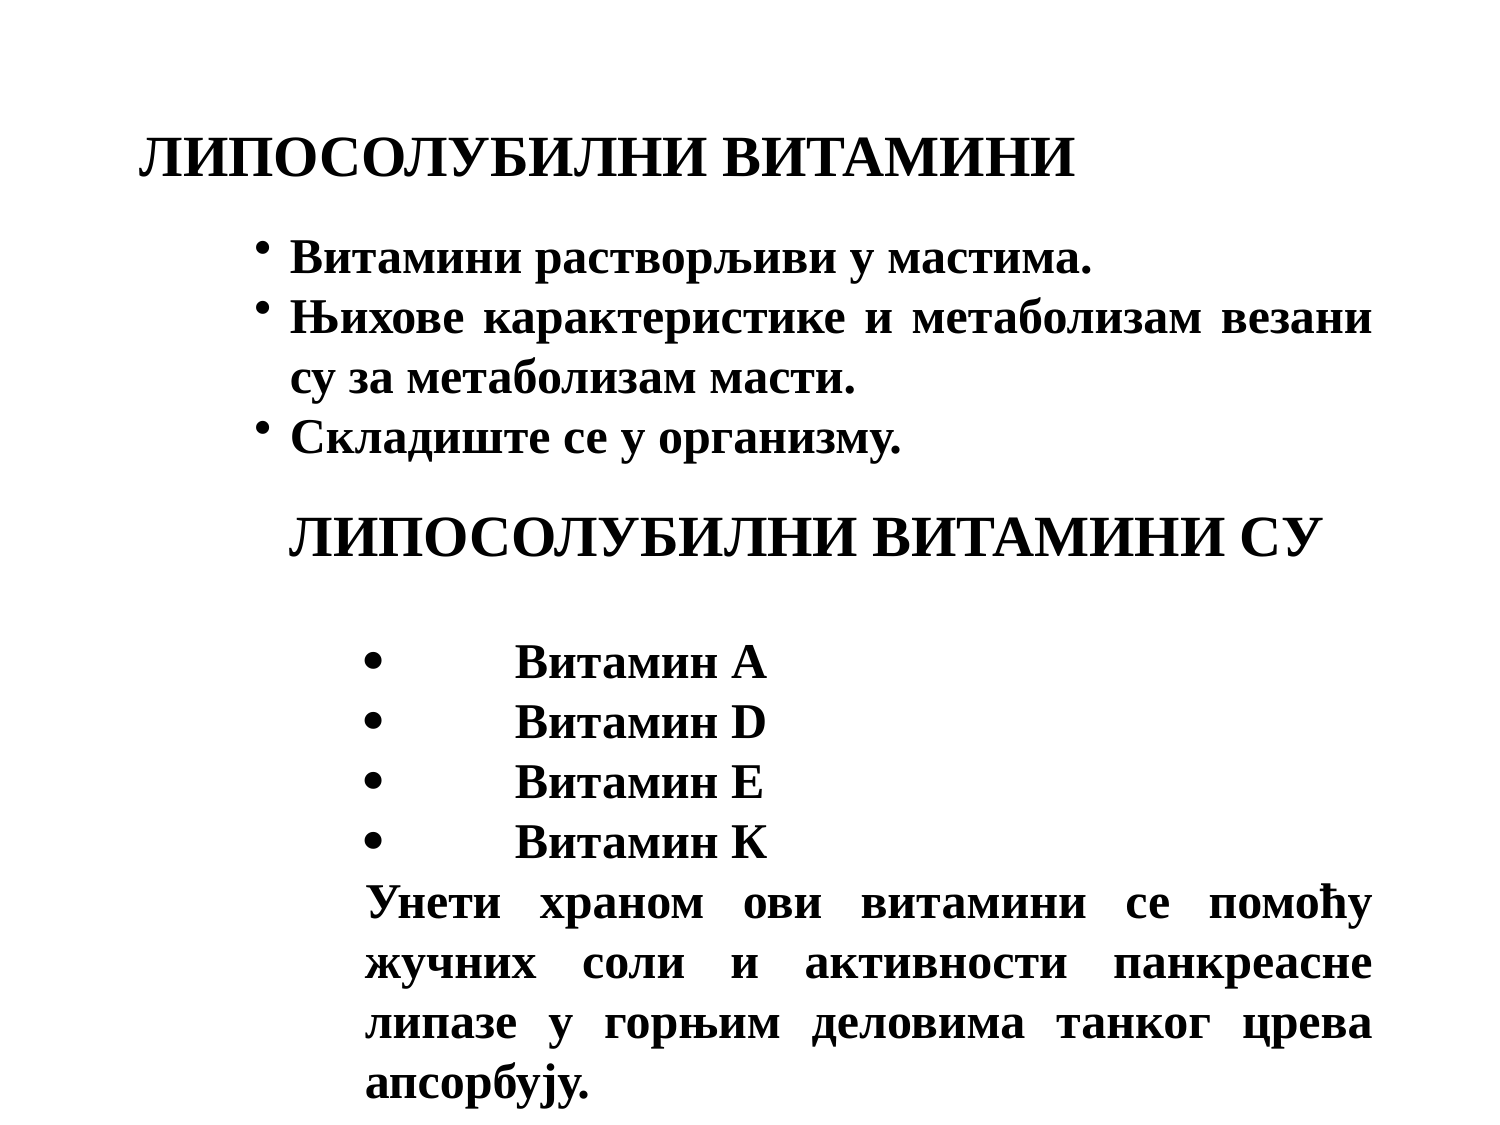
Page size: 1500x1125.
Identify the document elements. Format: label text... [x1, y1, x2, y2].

text_box ЛИПОСОЛУБИЛНИ ВИТАМИНИ Витамини растворљиви у мастима. Њихове карактеристике и метаболизам везани су за метаболизам масти. Складиште се у организму. ЛИПОСОЛУБИЛНИ ВИТАМИНИ СУ · Витамин А · Витамин D · Витамин Е · Витамин К Унети храном ови витамини се помоћу жучних соли и активности панкреасне липазе у горњим деловима танког црева апсорбују. [124, 76, 1388, 1116]
